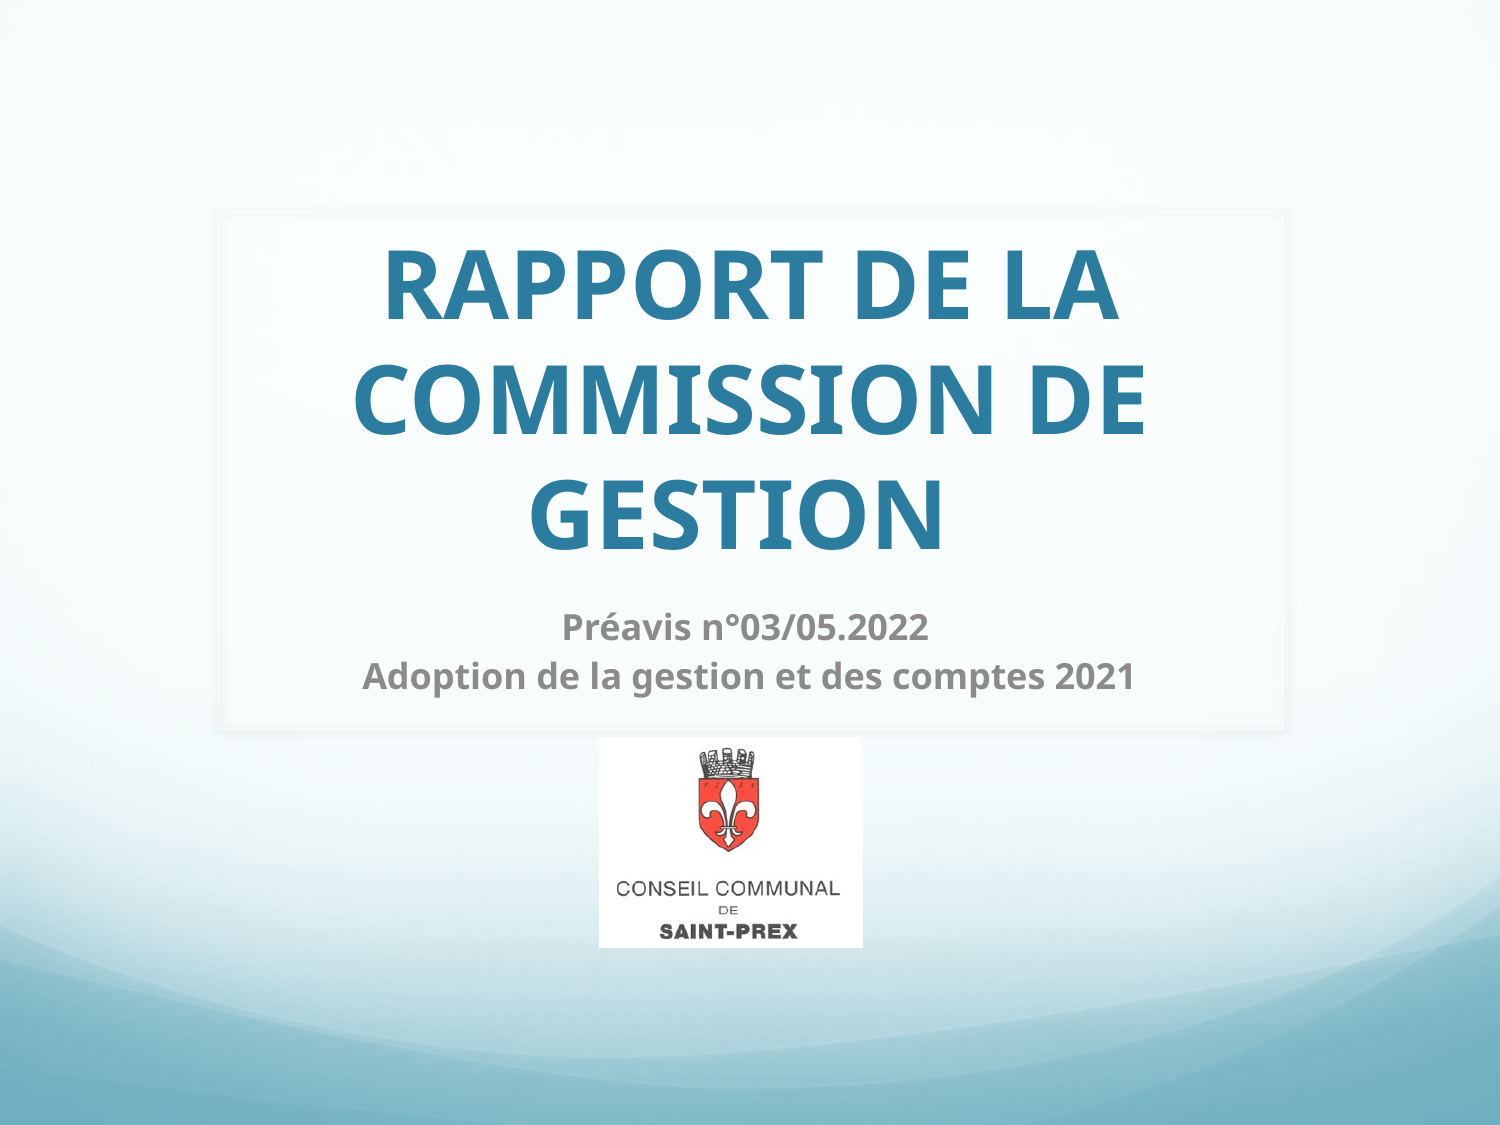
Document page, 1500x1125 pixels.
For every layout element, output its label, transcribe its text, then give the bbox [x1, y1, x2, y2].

title RAPPORT DE LA COMMISSION DE GESTION [217, 213, 1283, 576]
picture [599, 736, 864, 948]
subtitle Préavis n°03/05.2022 Adoption de la gestion et des comptes 2021 [217, 596, 1283, 748]
